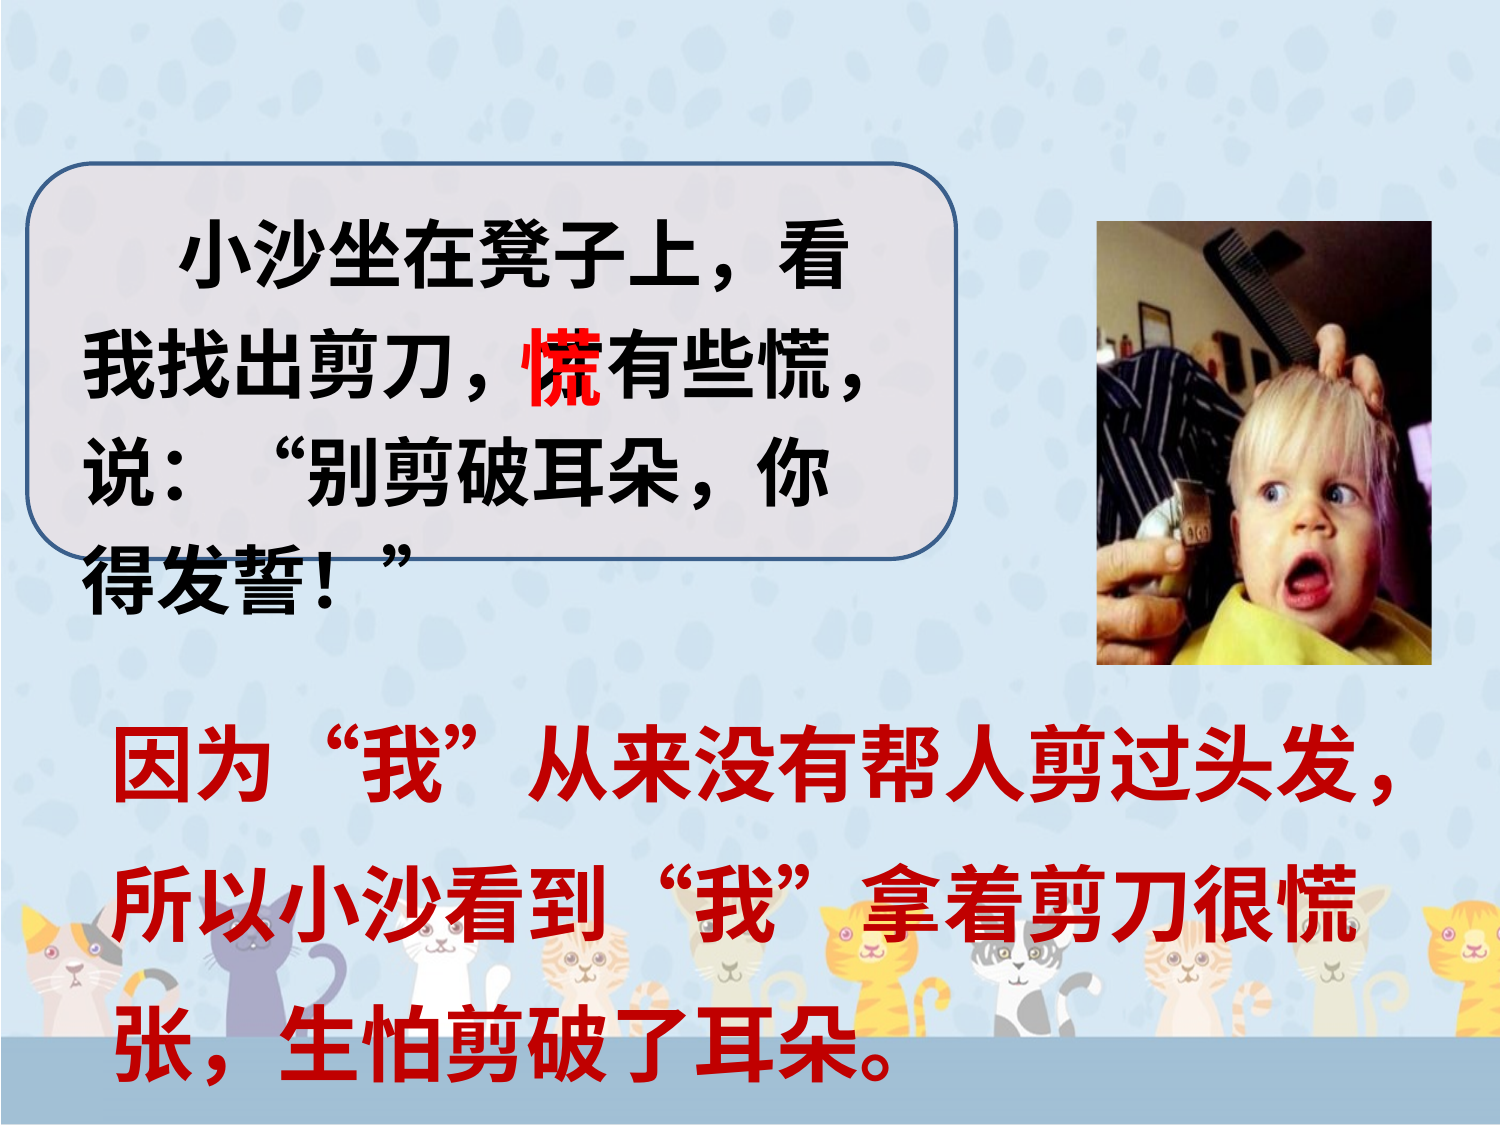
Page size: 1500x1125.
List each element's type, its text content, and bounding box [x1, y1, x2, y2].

text_box 小沙坐在凳子上，看我找出剪刀，才有些慌，说：“别剪破耳朵，你得发誓！” [66, 172, 917, 631]
text_box 因为“我”从来没有帮人剪过头发，所以小沙看到“我”拿着剪刀很慌张，生怕剪破了耳朵。 [96, 664, 1404, 1100]
picture [1096, 220, 1432, 665]
text_box 慌 [505, 308, 619, 424]
text_box [25, 161, 959, 556]
